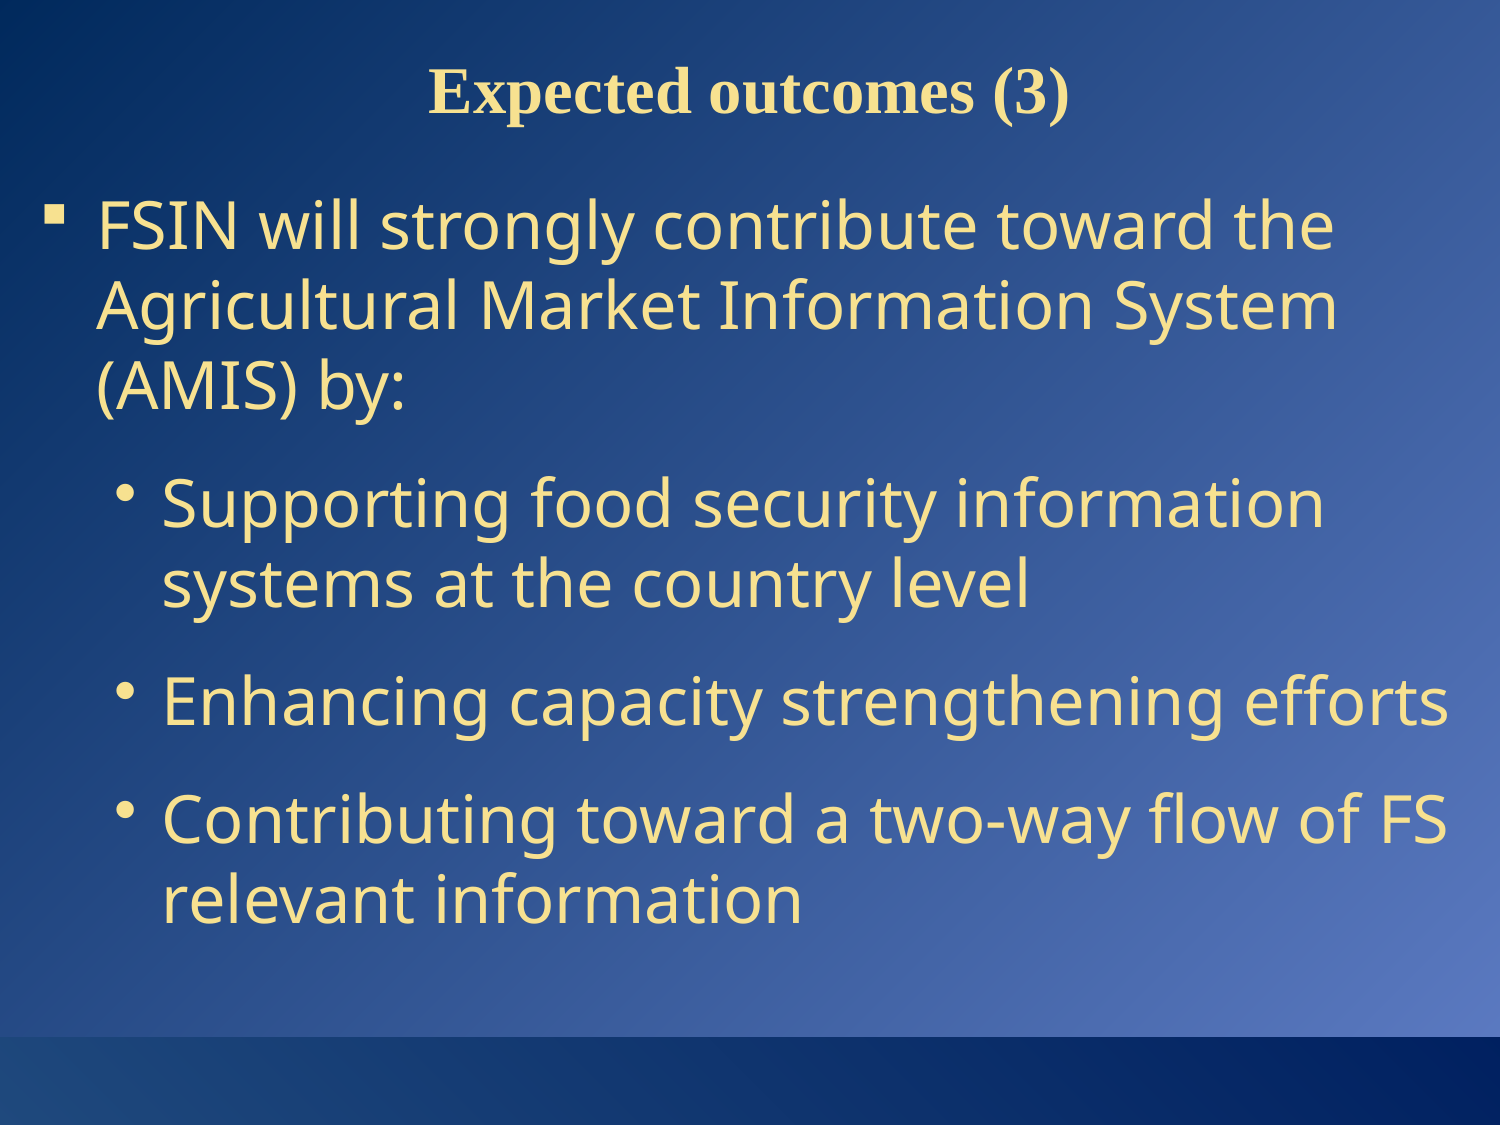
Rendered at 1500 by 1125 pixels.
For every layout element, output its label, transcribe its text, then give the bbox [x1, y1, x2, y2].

title Expected outcomes (3) [49, 24, 1451, 150]
list FSIN will strongly contribute toward the Agricultural Market Information System (AMIS) by: Supporting food security information systems at the country level Enhancing capacity strengthening efforts Contributing toward a two-way flow of FS relevant information [24, 174, 1476, 1013]
